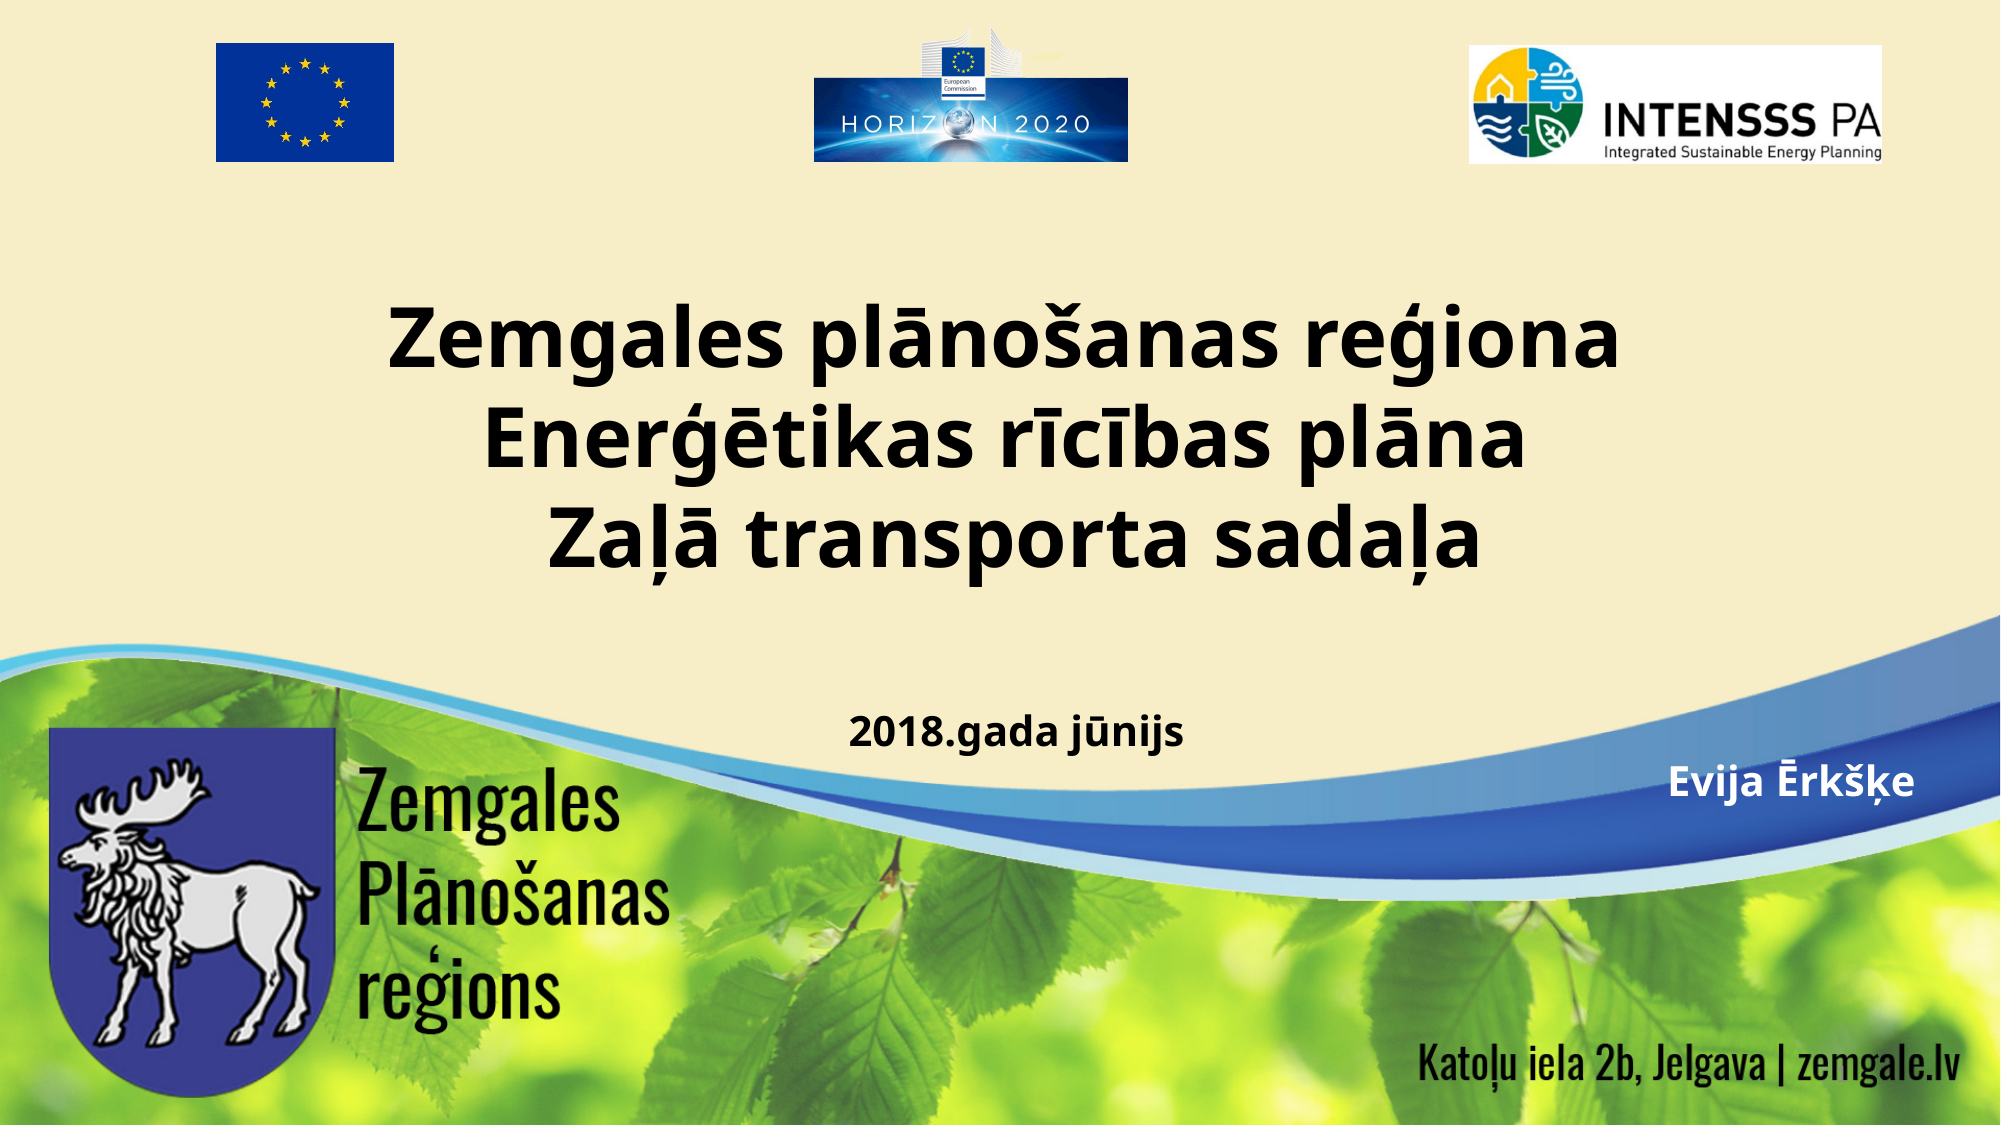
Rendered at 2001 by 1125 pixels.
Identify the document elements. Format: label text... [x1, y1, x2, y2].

slide_number 1 [1412, 1042, 1863, 1103]
text_box Zemgales plānošanas reģiona Enerģētikas rīcības plāna Zaļā transporta sadaļa 2018.gada jūnijs Evija Ērkšķe [102, 217, 1931, 812]
picture [0, 0, 2001, 1125]
